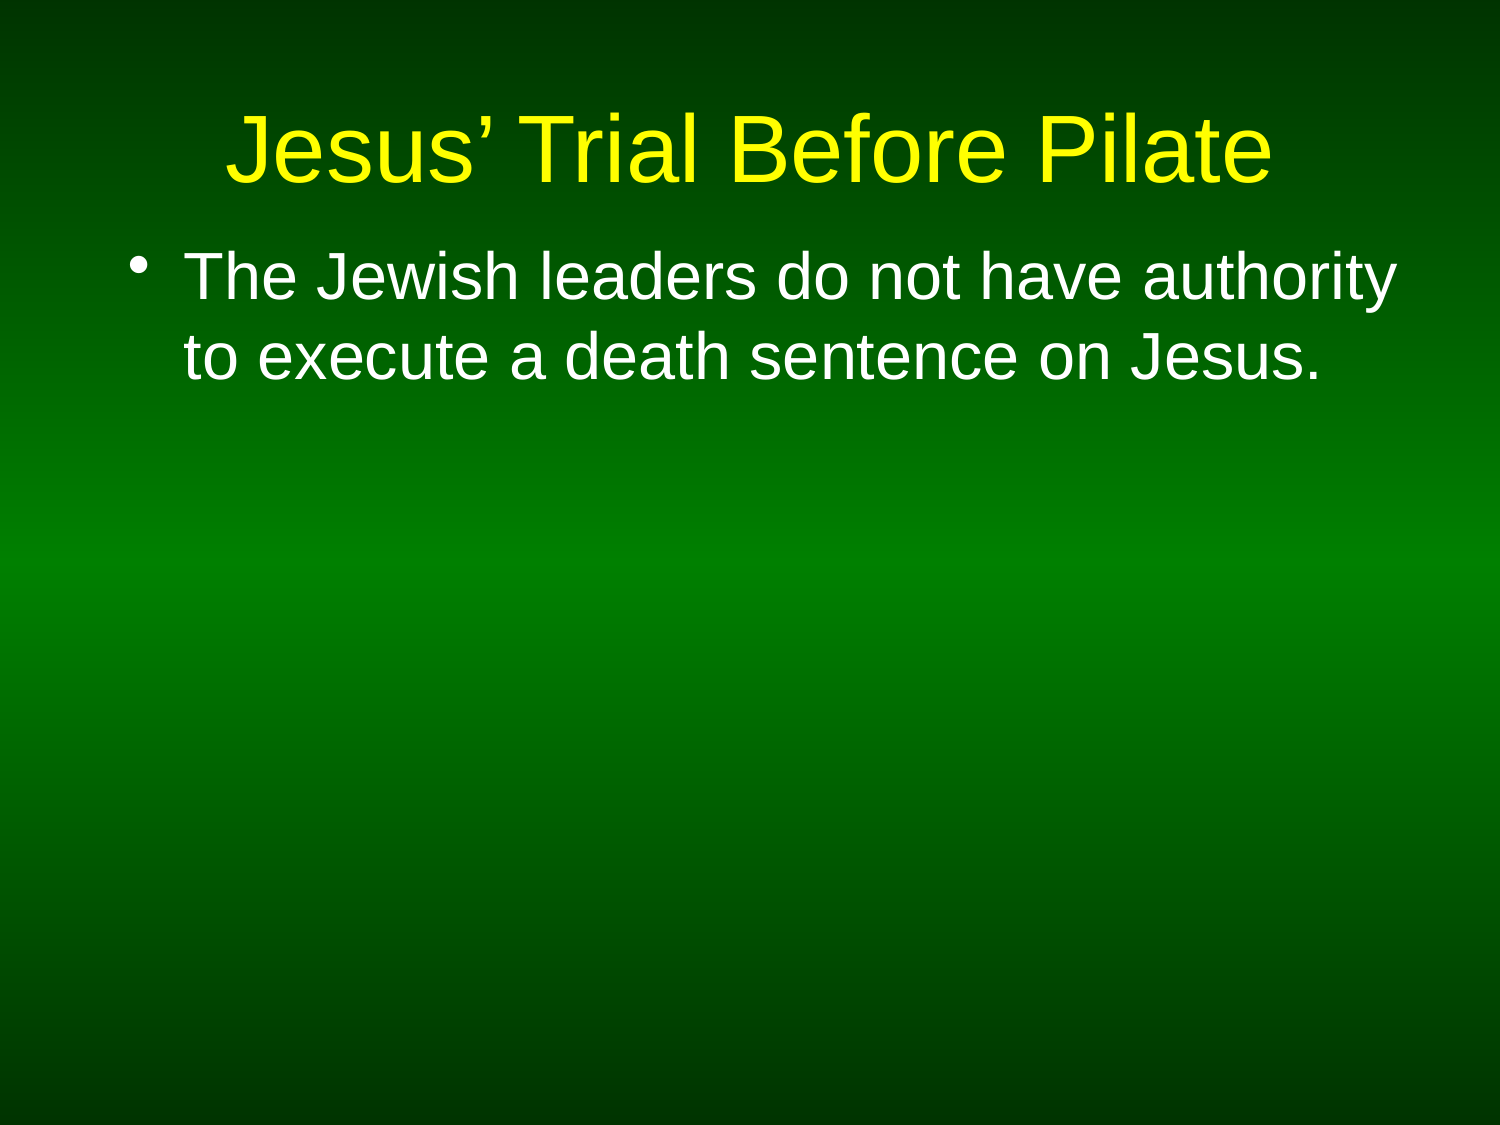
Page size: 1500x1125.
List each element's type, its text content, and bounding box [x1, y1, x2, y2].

list The Jewish leaders do not have authority to execute a death sentence on Jesus. [112, 224, 1463, 1125]
title Jesus’ Trial Before Pilate [37, 50, 1463, 238]
